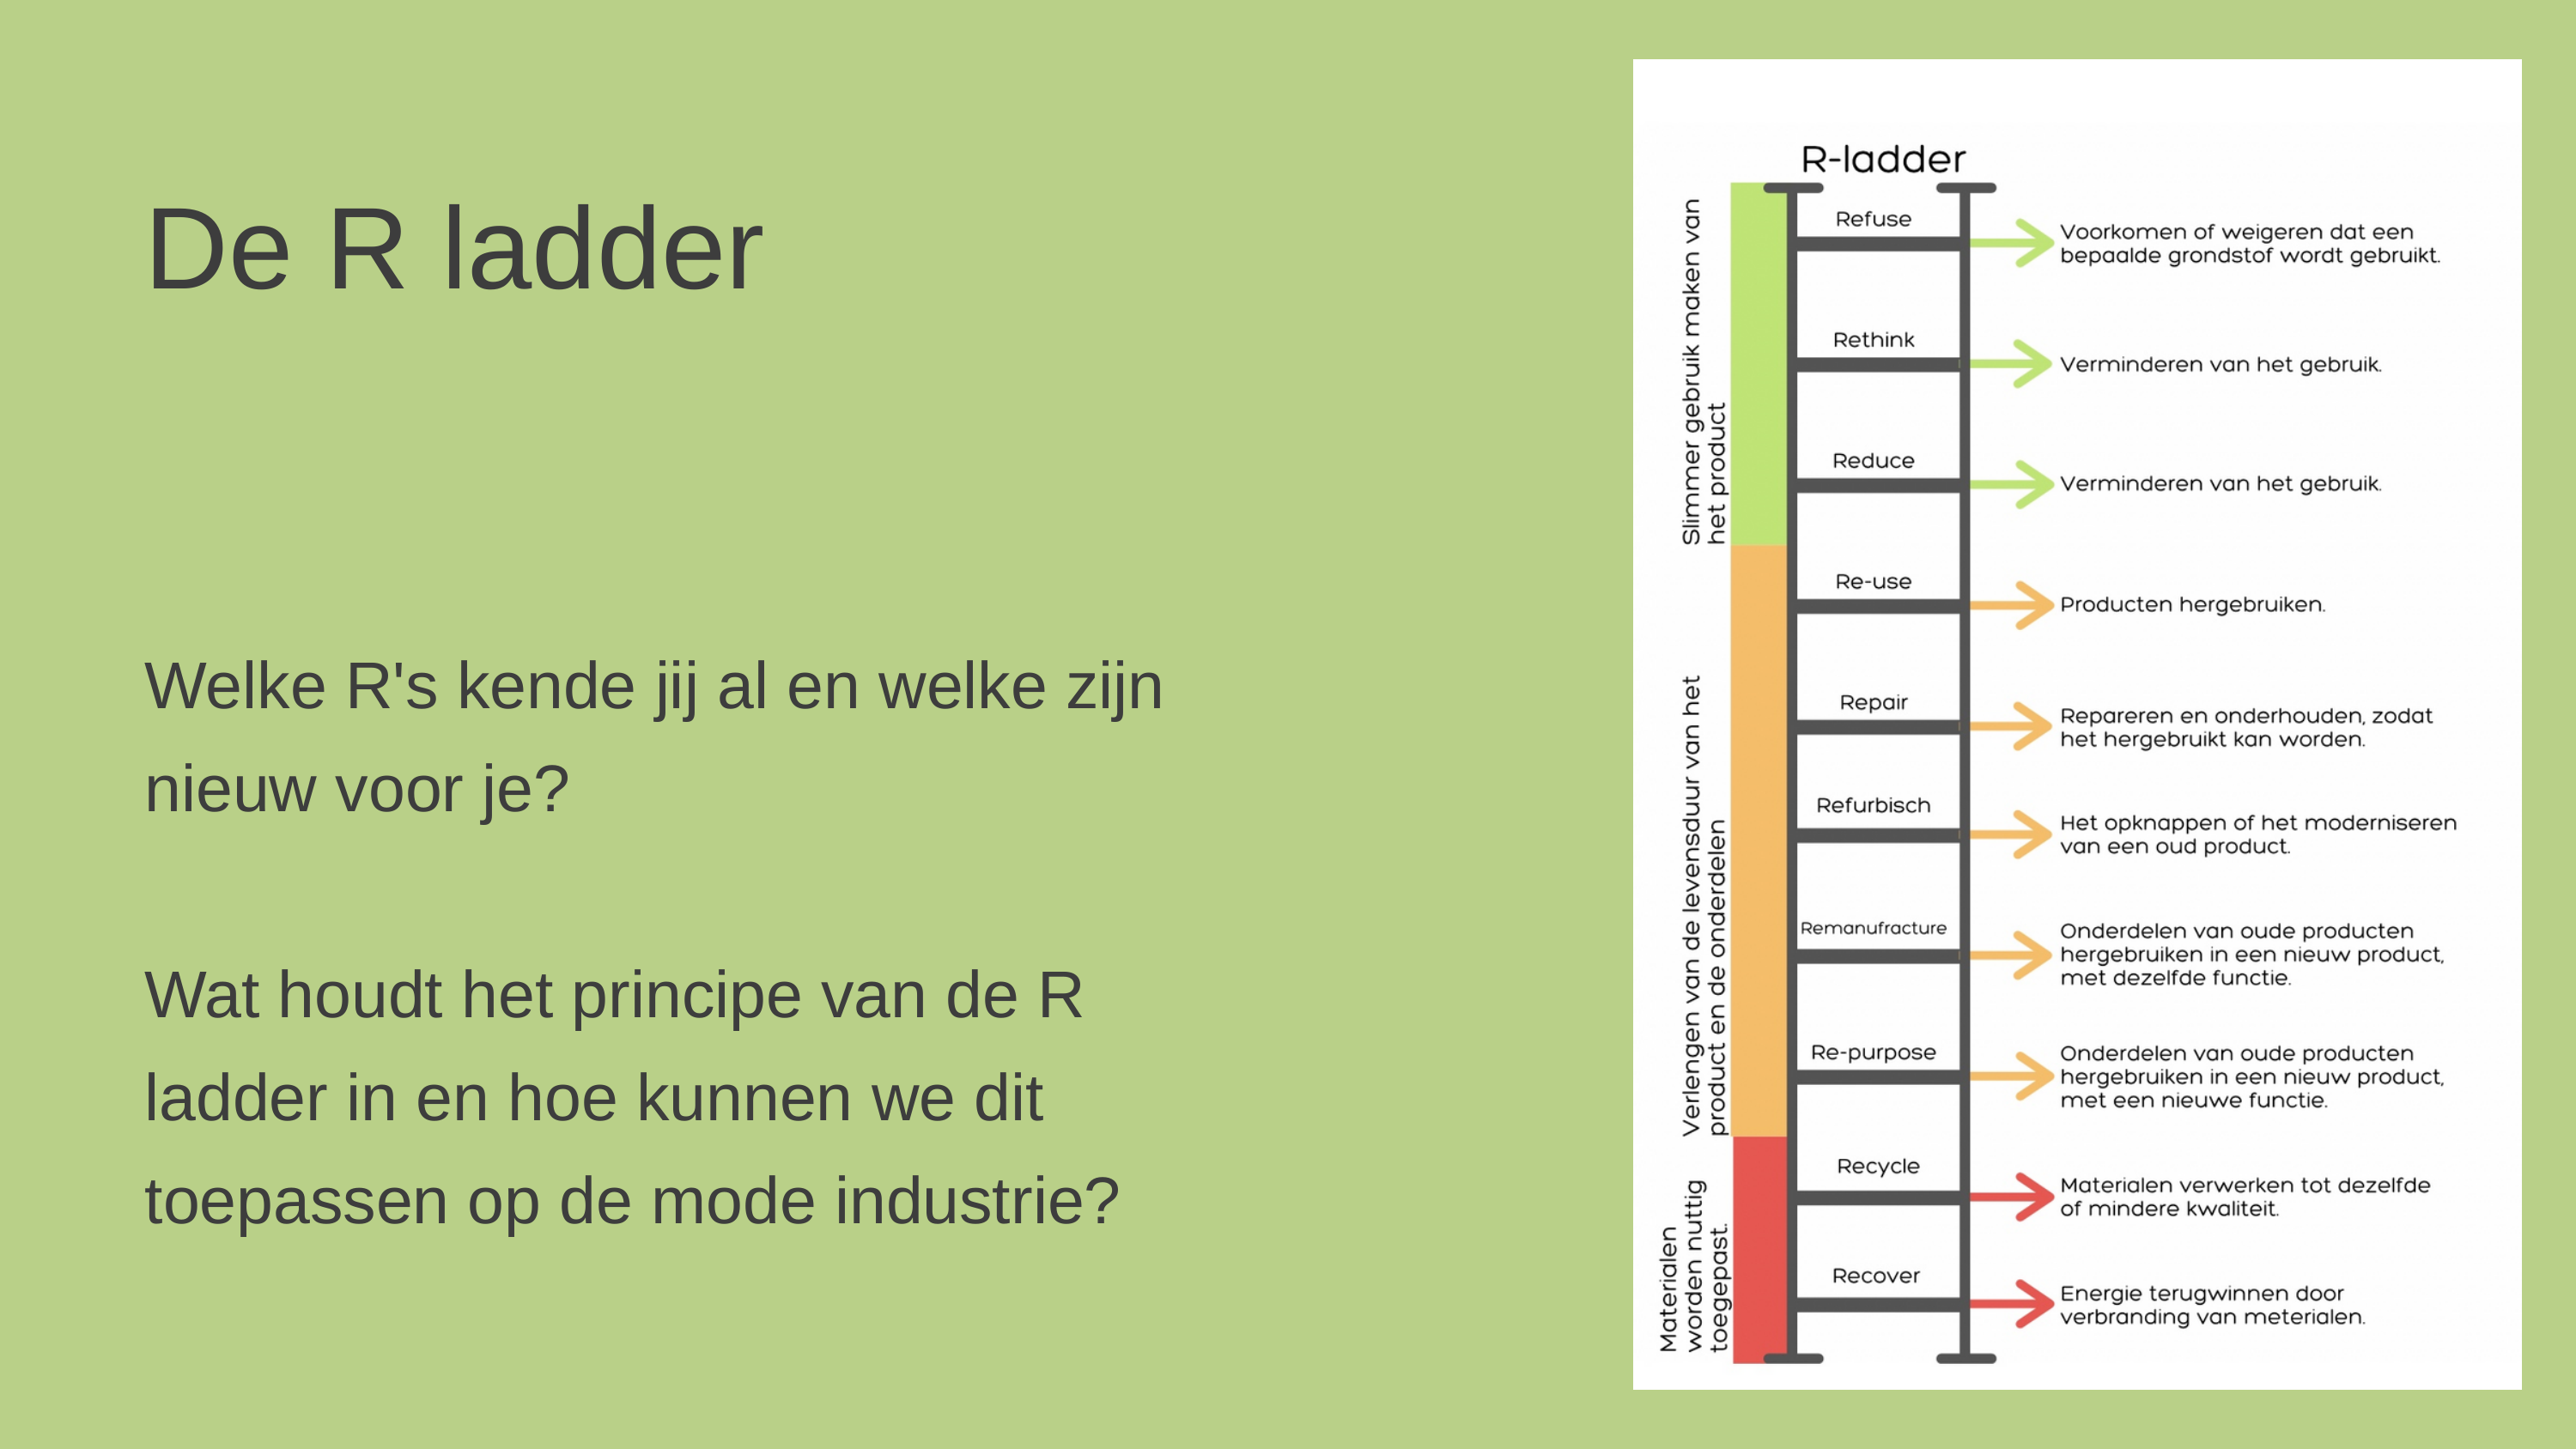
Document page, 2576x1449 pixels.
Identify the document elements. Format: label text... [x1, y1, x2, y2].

text_box De R ladder [144, 144, 1629, 312]
text_box Welke R's kende jij al en welke zijn nieuw voor je? Wat houdt het principe van de R ladder in en hoe kunnen we dit toepassen op de mode industrie? [144, 618, 1200, 1238]
picture [1633, 59, 2523, 1390]
